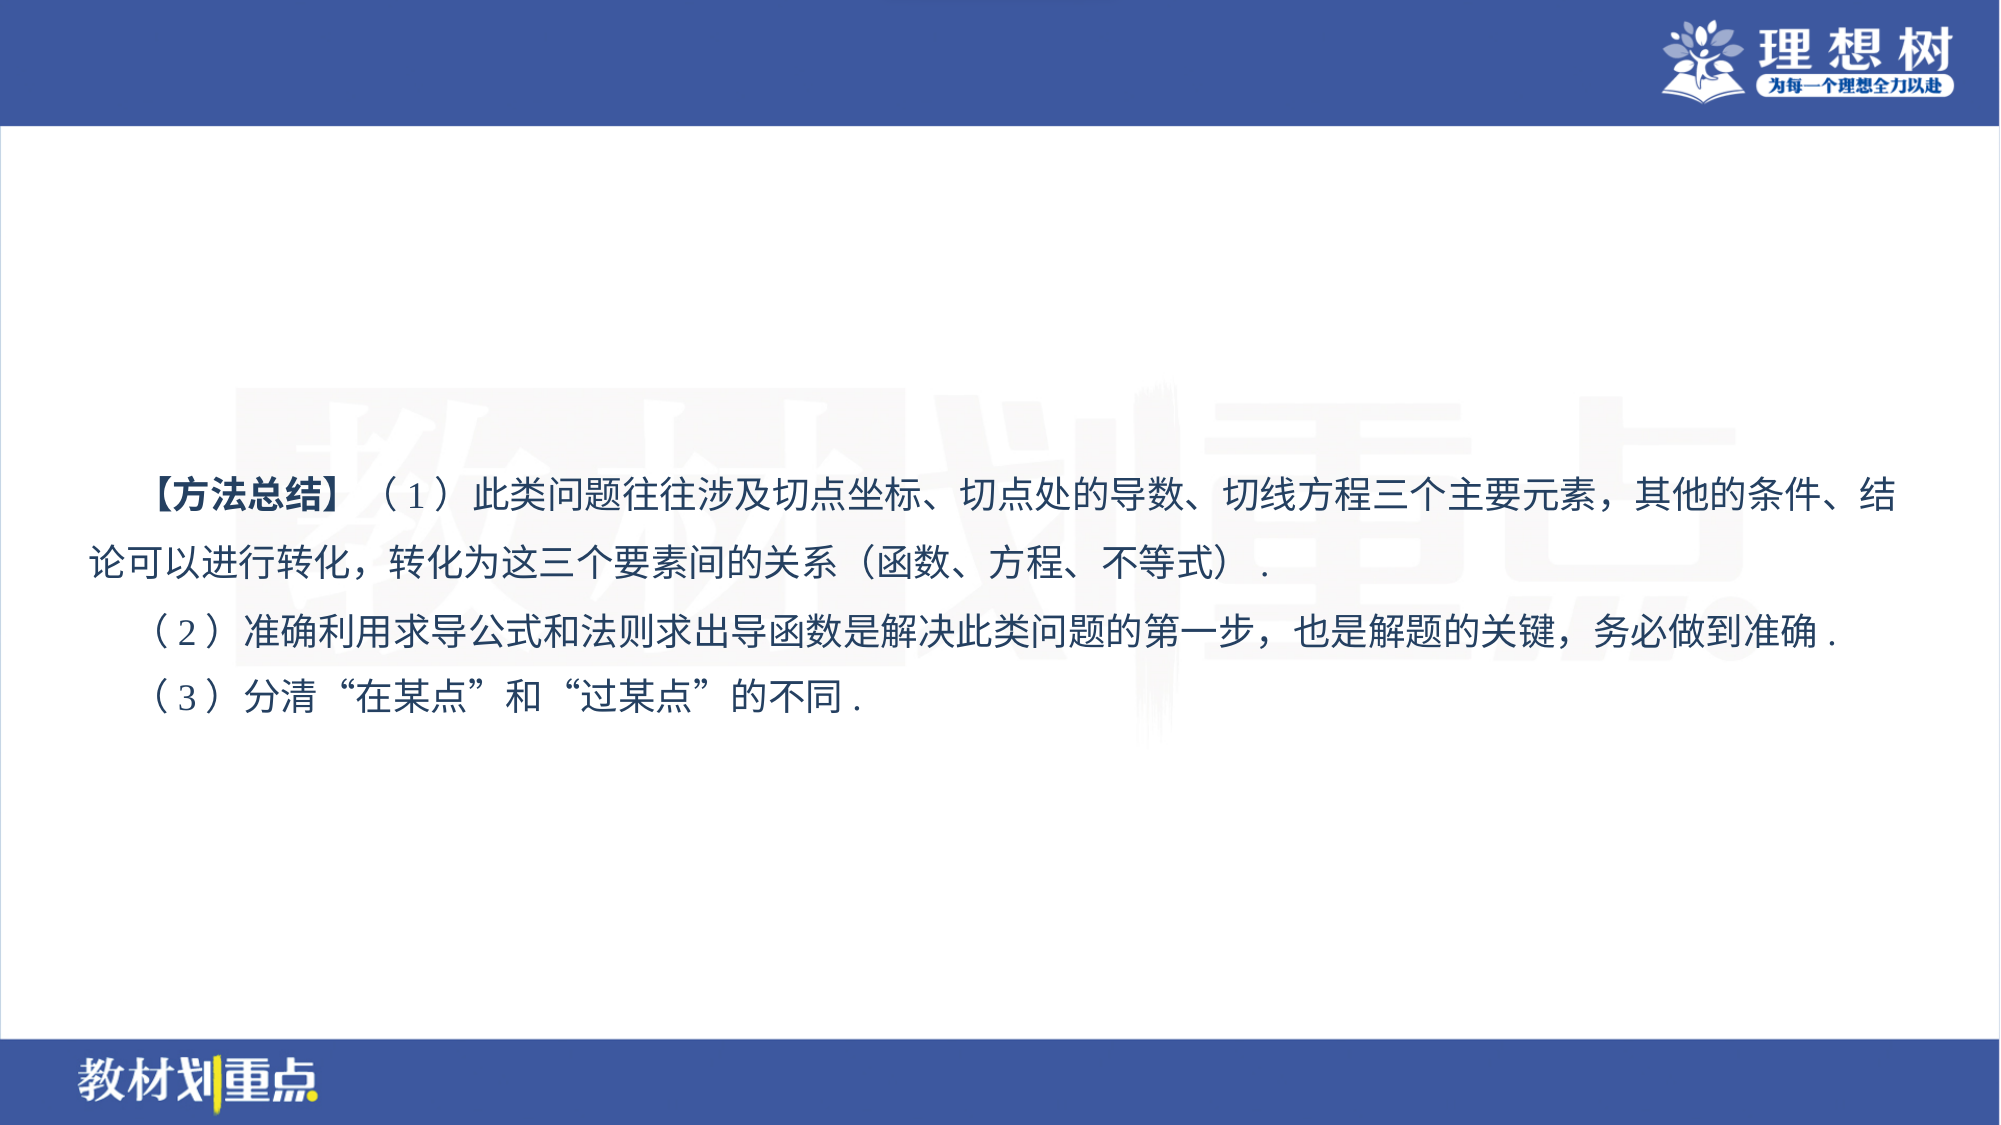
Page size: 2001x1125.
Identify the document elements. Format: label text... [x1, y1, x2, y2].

text_box 【方法总结】（1）此类问题往往涉及切点坐标、切点处的导数、切线方程三个主要元素，其他的条件、结 论可以进行转化，转化为这三个要素间的关系（函数、方程、不等式）. （2）准确利用求导公式和法则求出导函数是解决此类问题的第一步，也是解题的关键，务必做到准确. （3）分清“在某点”和“过某点”的不同. [88, 446, 1911, 711]
picture [0, 0, 2000, 1125]
